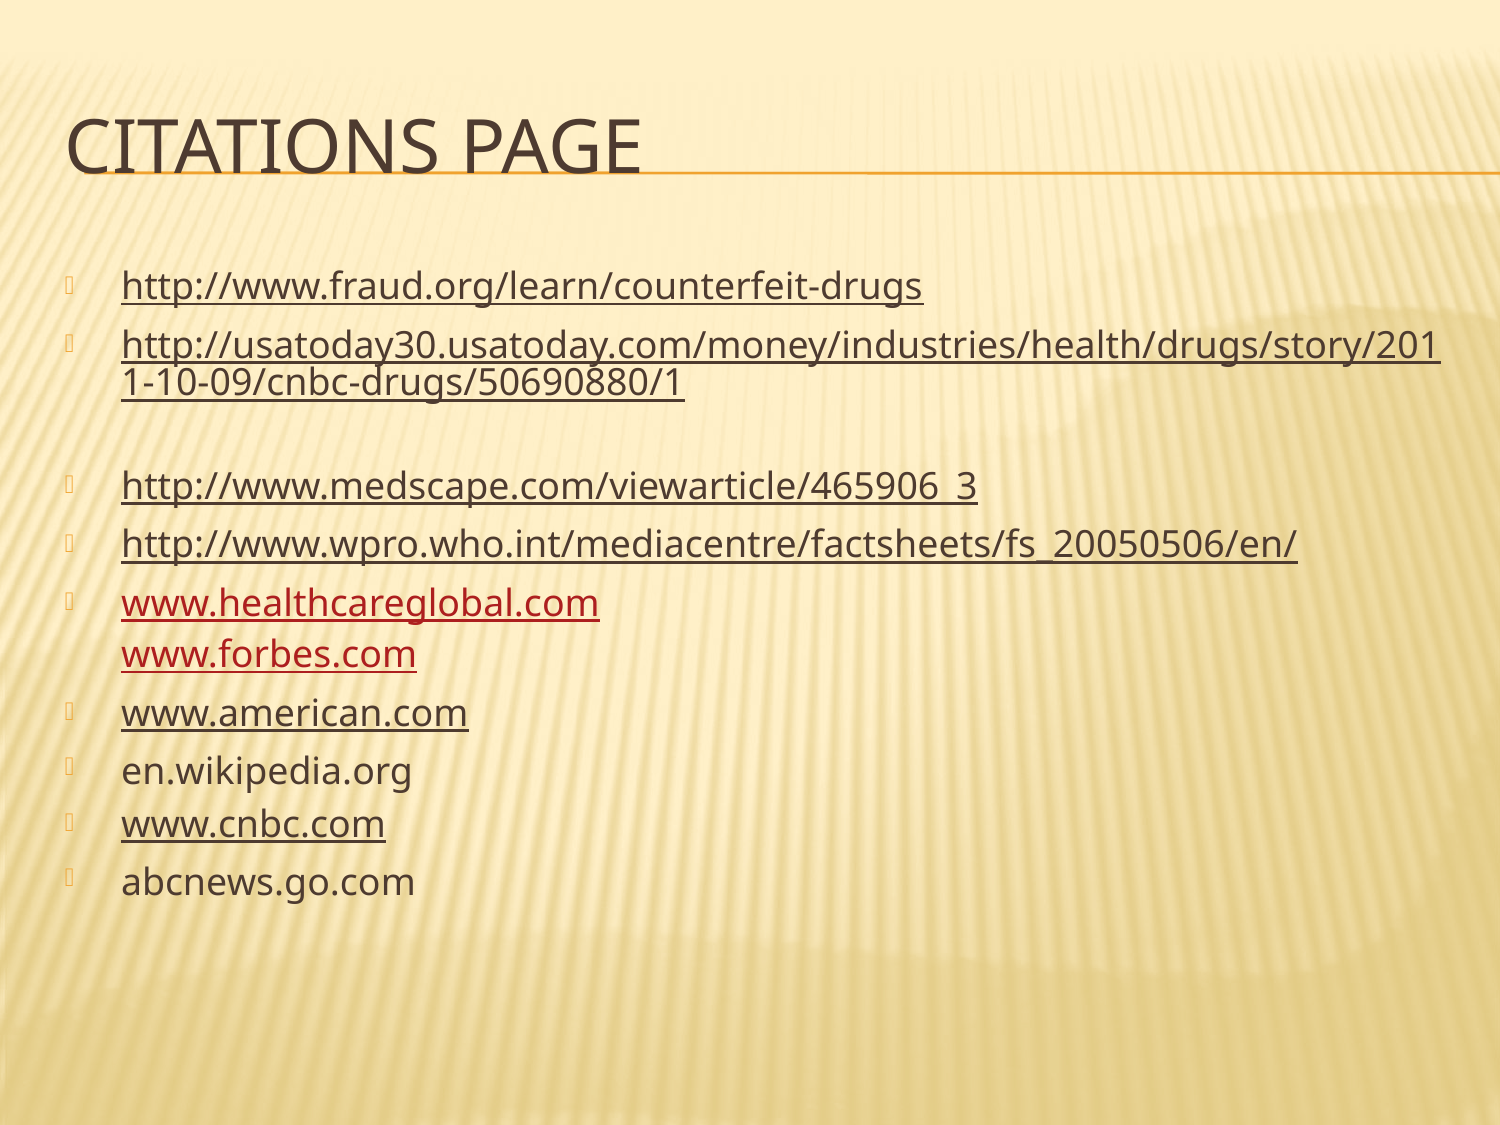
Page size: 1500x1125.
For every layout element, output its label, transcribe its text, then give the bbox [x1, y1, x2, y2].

list http://www.fraud.org/learn/counterfeit-drugs http://usatoday30.usatoday.com/money/industries/health/drugs/story/2011-10-09/cnbc-drugs/50690880/1 http://www.medscape.com/viewarticle/465906_3 http://www.wpro.who.int/mediacentre/factsheets/fs_20050506/en/ www.healthcareglobal.com www.forbes.com www.american.com en.wikipedia.org www.cnbc.com abcnews.go.com [50, 254, 1475, 998]
title Citations Page [50, 75, 1475, 213]
